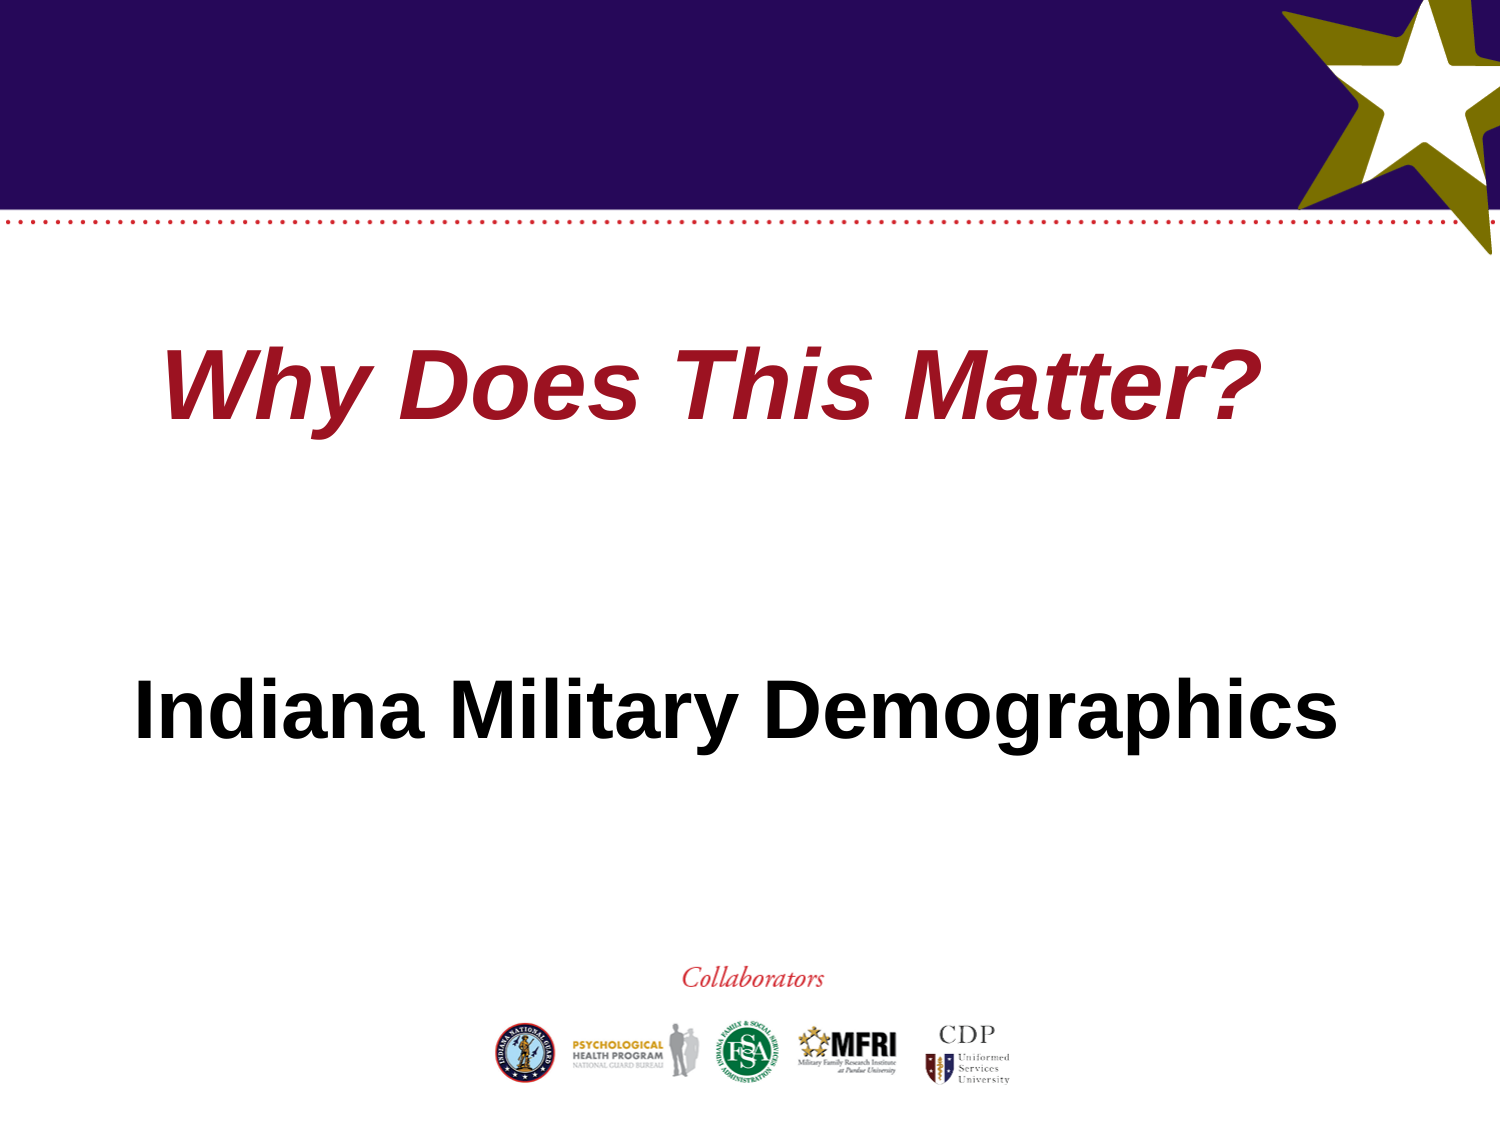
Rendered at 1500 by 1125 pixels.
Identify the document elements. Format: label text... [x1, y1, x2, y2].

picture [0, 0, 1500, 1125]
text_box Why Does This Matter? [56, 312, 1369, 448]
title Indiana Military Demographics [118, 600, 1369, 863]
